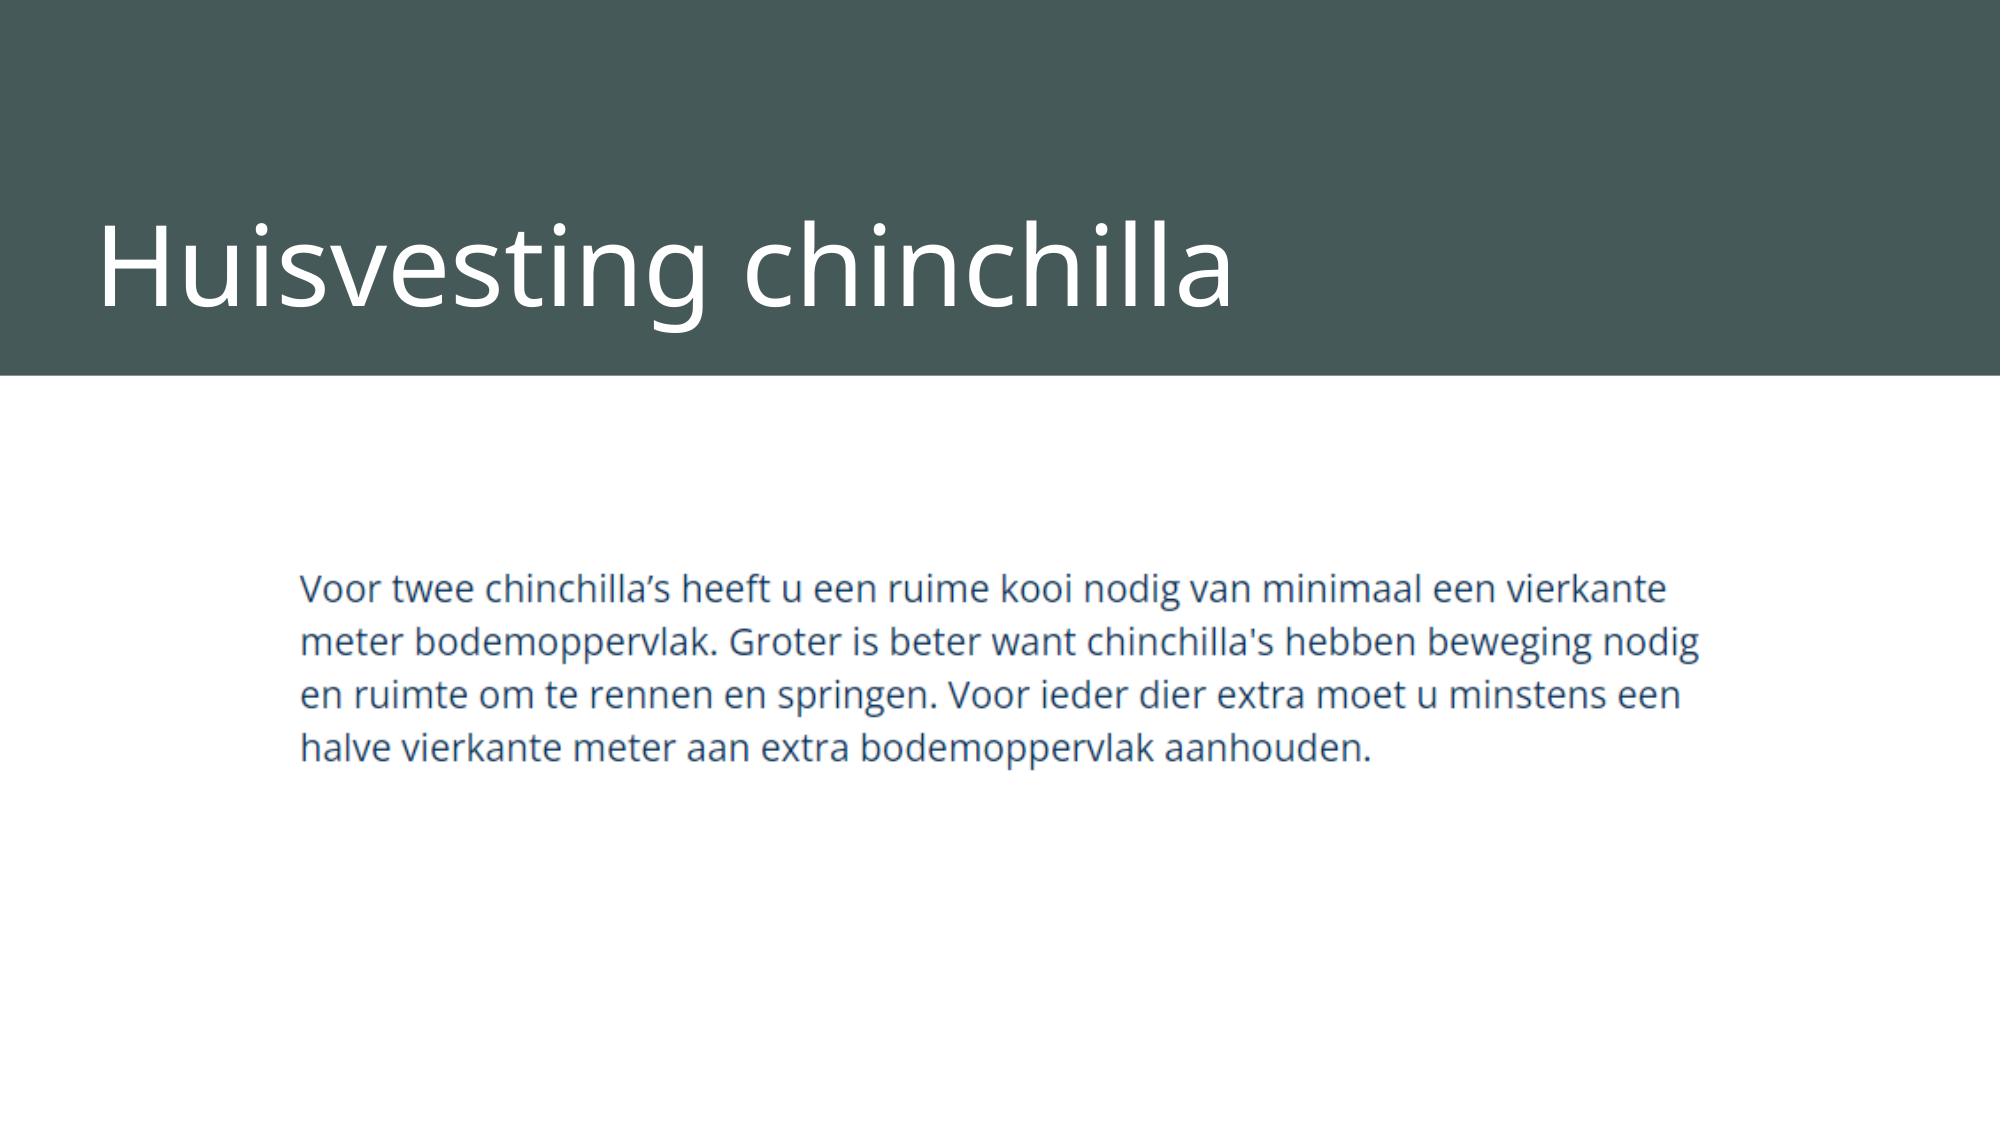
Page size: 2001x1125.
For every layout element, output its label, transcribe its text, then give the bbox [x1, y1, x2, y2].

title Huisvesting chinchilla [79, 59, 1863, 337]
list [177, 546, 1823, 800]
